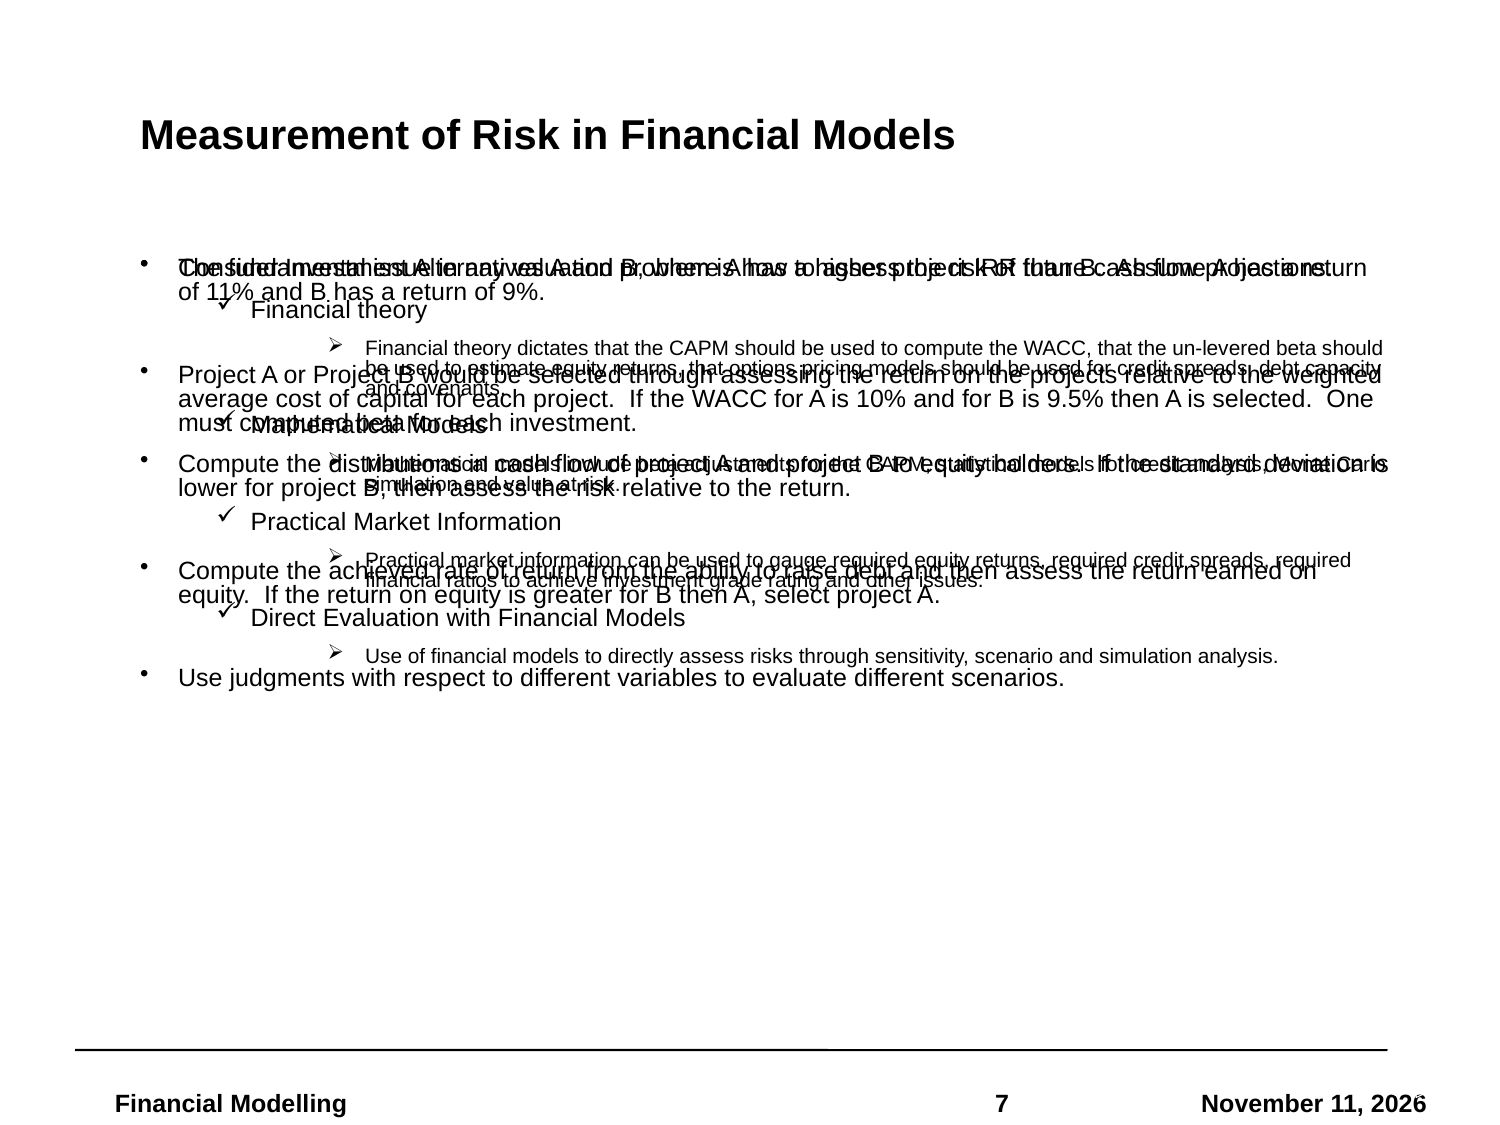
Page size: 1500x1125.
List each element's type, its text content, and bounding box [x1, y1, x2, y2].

title Measurement of Risk in Financial Models [124, 99, 1413, 226]
list Consider Investment Alternatives A and B, where A has a higher project IRR than B. Assume A has a return of 11% and B has a return of 9%. Project A or Project B would be selected through assessing the return on the projects relative to the weighted average cost of capital for each project. If the WACC for A is 10% and for B is 9.5% then A is selected. One must computed beta for each investment. Compute the distributions in cash flow of project A and project B to equity holders. If the standard deviation is lower for project B, then assess the risk relative to the return. Compute the achieved rate of return from the ability to raise debt and then assess the return earned on equity. If the return on equity is greater for B then A, select project A. Use judgments with respect to different variables to evaluate different scenarios. [124, 249, 1413, 1001]
